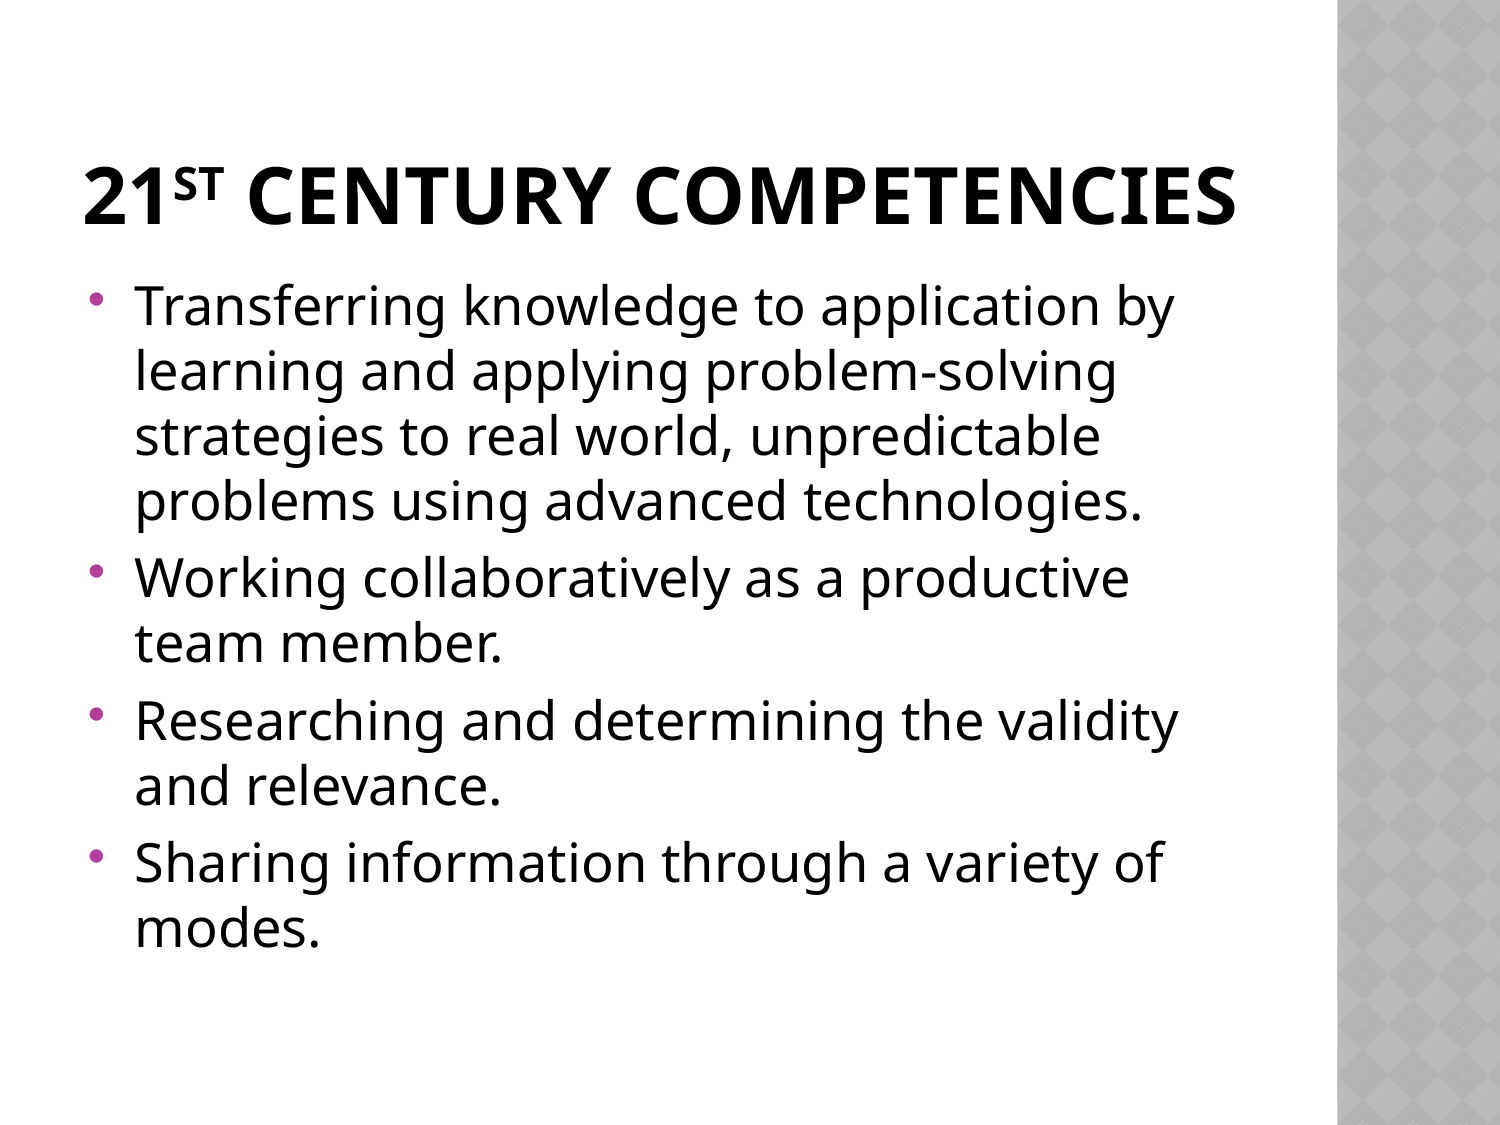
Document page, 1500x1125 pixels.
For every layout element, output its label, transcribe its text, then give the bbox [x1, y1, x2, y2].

title 21ST Century competencies [75, 52, 1263, 240]
list Transferring knowledge to application by learning and applying problem-solving strategies to real world, unpredictable problems using advanced technologies. Working collaboratively as a productive team member. Researching and determining the validity and relevance. Sharing information through a variety of modes. [75, 264, 1263, 1059]
